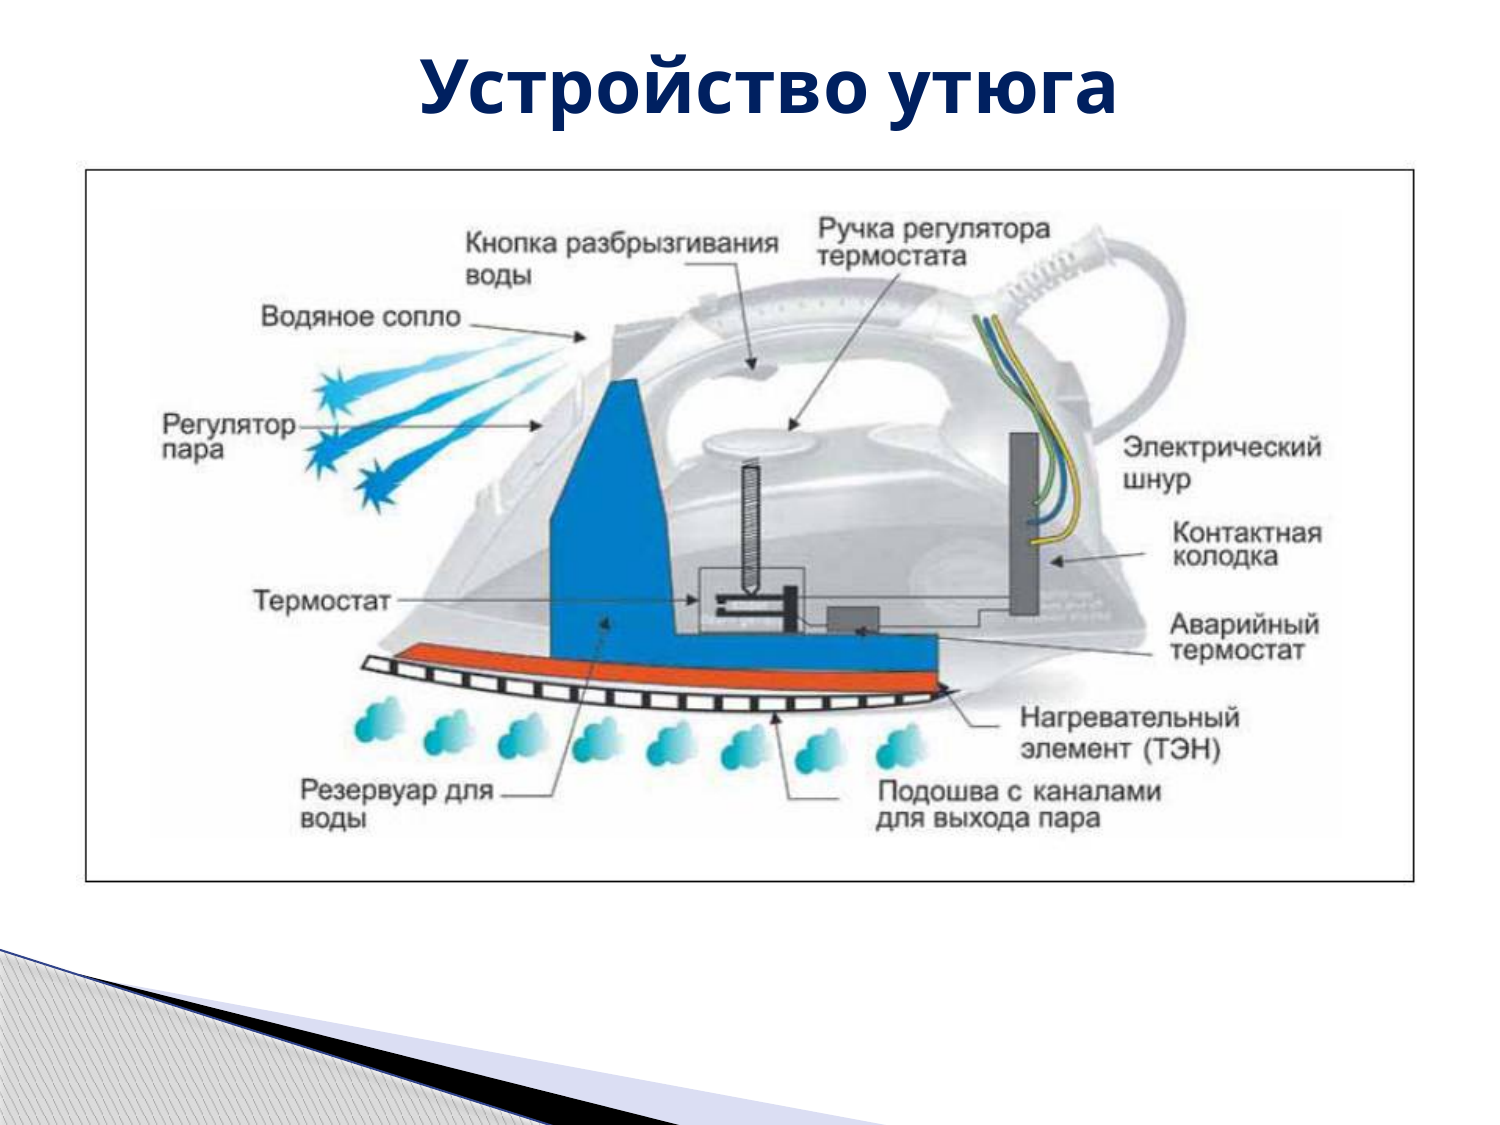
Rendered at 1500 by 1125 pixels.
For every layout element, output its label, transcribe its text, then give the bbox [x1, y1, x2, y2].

text_box Устройство утюга [405, 30, 1135, 136]
picture [76, 160, 1421, 892]
